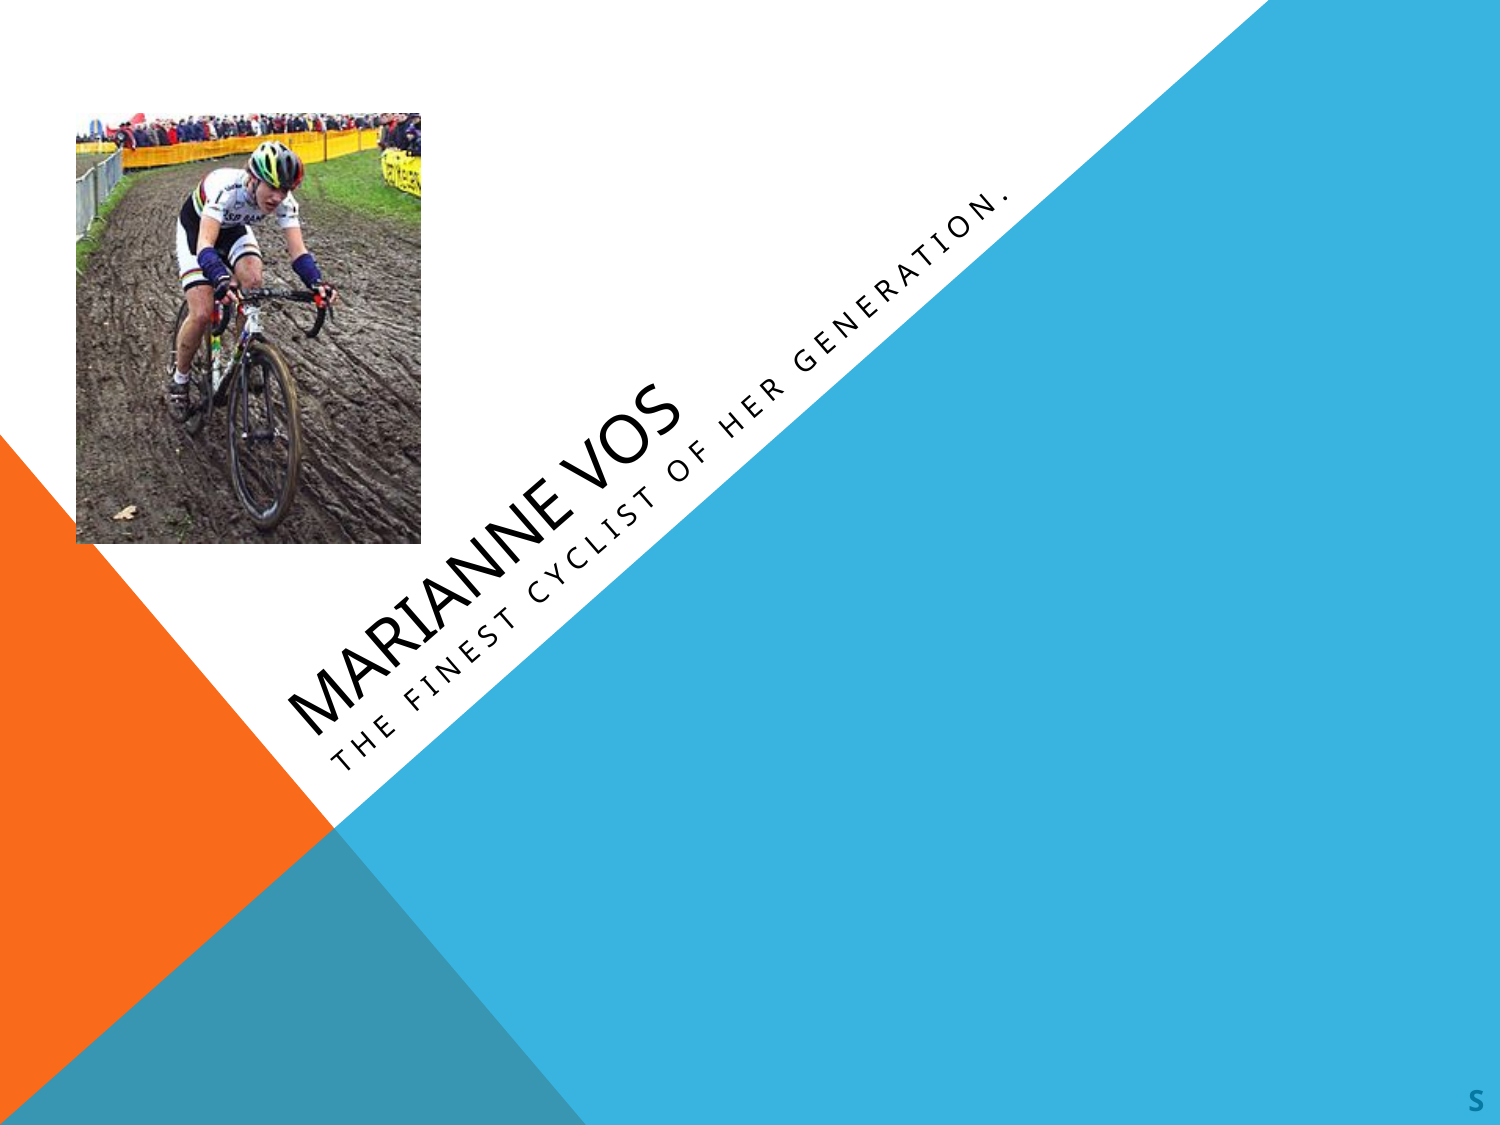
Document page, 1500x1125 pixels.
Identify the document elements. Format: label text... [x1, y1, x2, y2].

picture [76, 113, 421, 544]
title Marianne Vos [182, 4, 1012, 761]
text_box S [1453, 1074, 1500, 1125]
subtitle The finest cyclist of her generation. [312, 61, 1154, 804]
